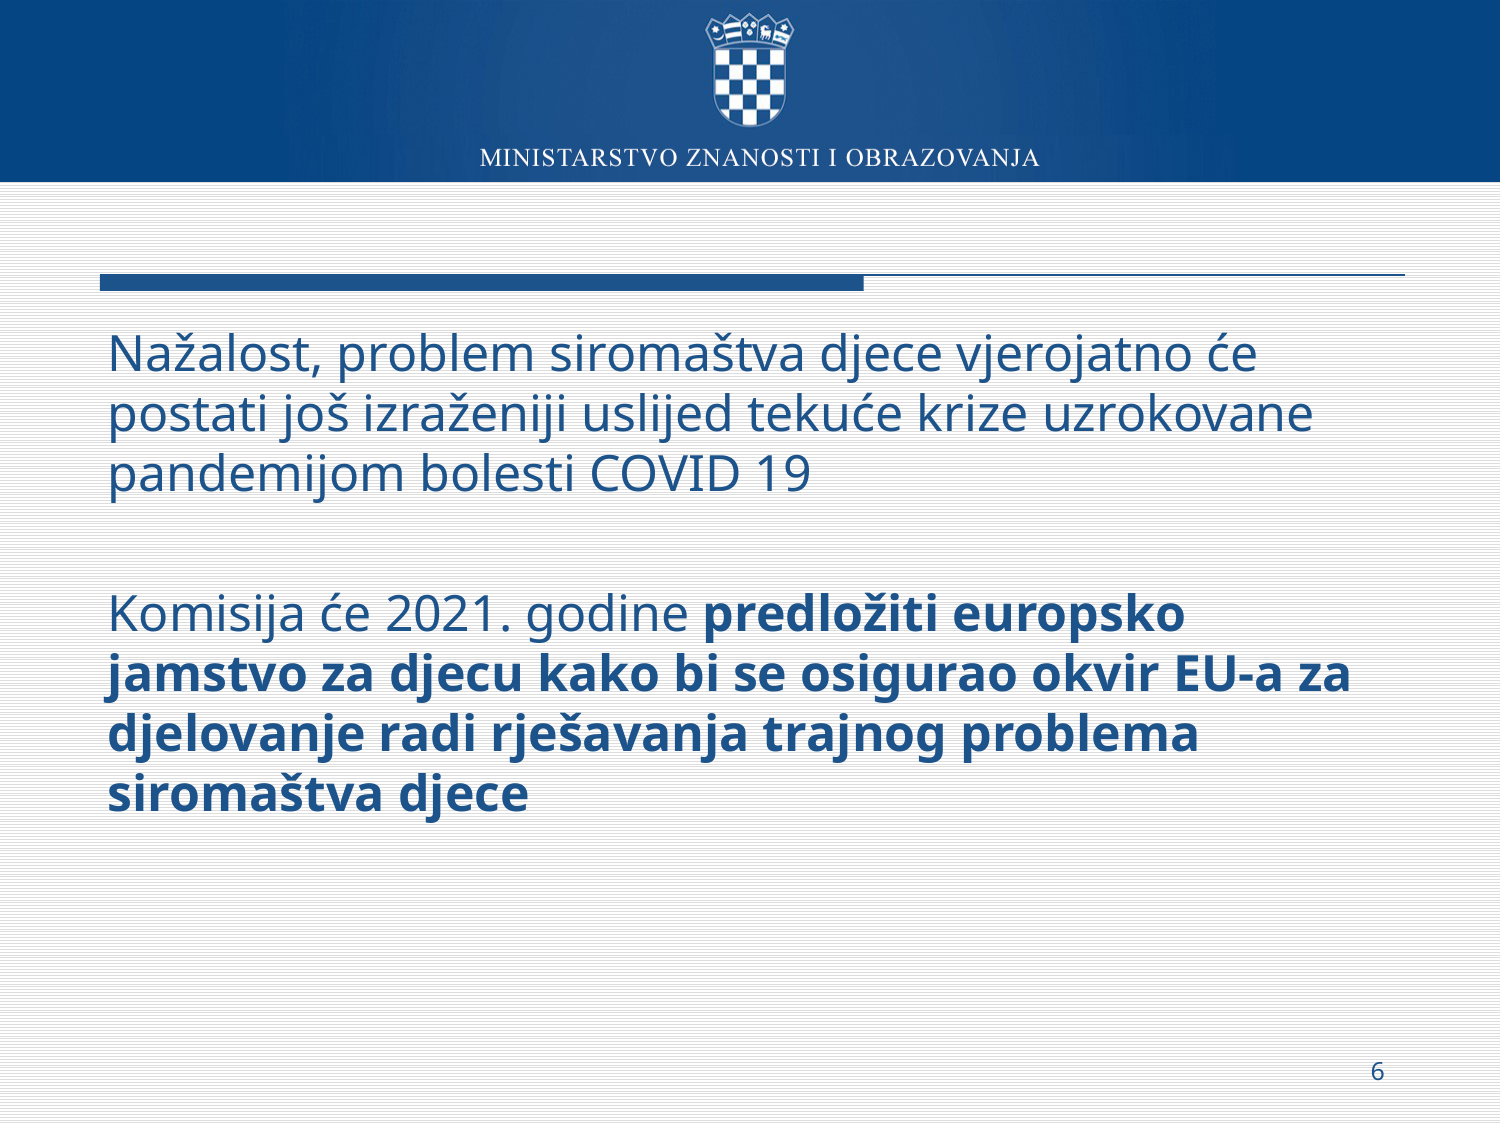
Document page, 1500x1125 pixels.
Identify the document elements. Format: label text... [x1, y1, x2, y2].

picture [0, 0, 1500, 182]
list Nažalost, problem siromaštva djece vjerojatno će postati još izraženiji uslijed tekuće krize uzrokovane pandemijom bolesti COVID 19 Komisija će 2021. godine predložiti europsko jamstvo za djecu kako bi se osigurao okvir EU-a za djelovanje radi rješavanja trajnog problema siromaštva djece [92, 314, 1406, 946]
slide_number 6 [1074, 1048, 1400, 1106]
